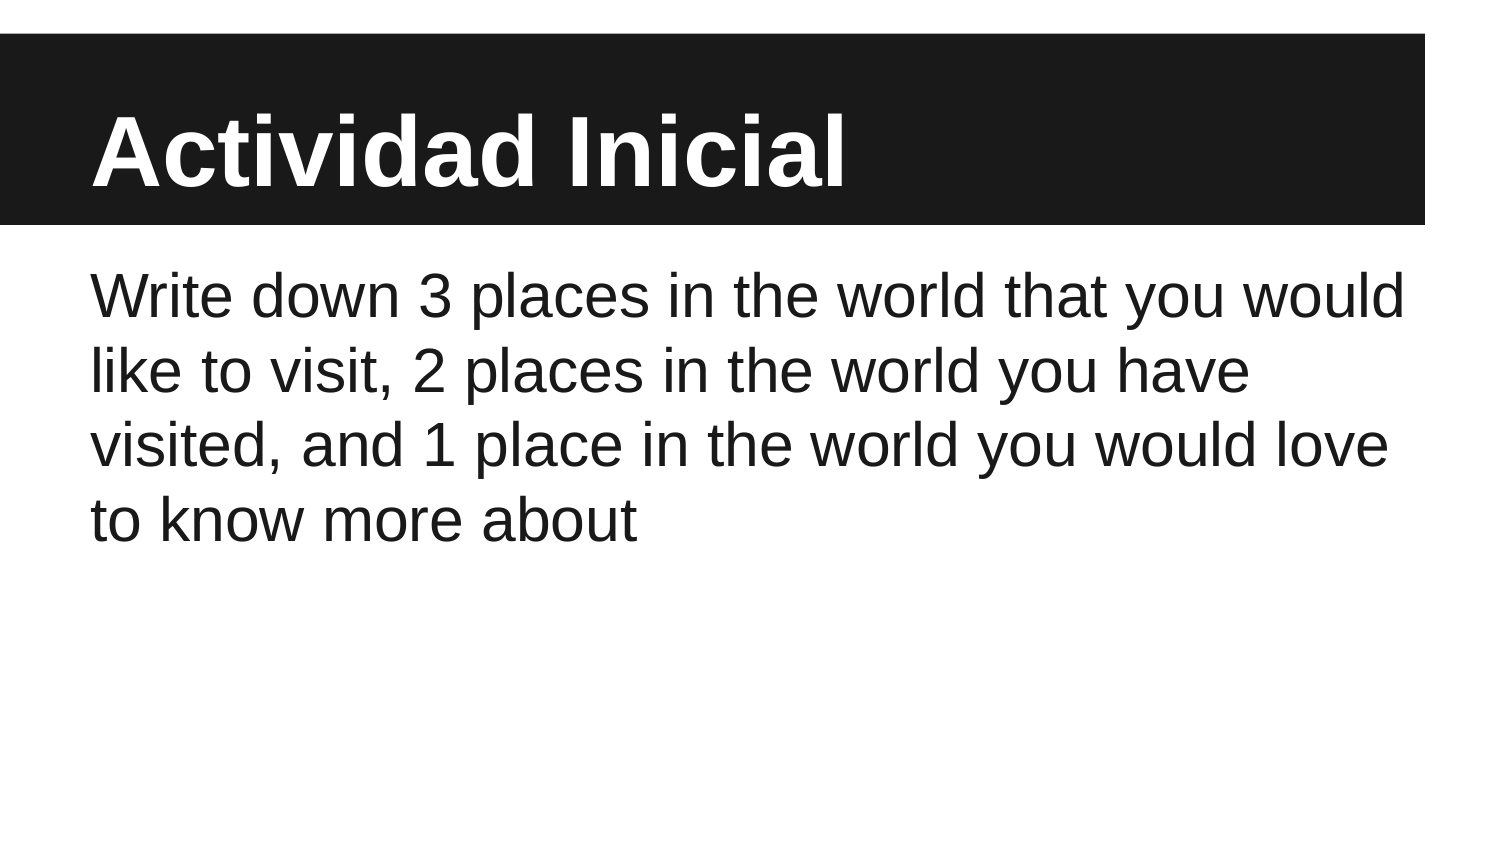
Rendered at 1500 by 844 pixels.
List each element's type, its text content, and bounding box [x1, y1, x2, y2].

list Write down 3 places in the world that you would like to visit, 2 places in the world you have visited, and 1 place in the world you would love to know more about [75, 239, 1425, 808]
title Actividad Inicial [75, 33, 1425, 221]
